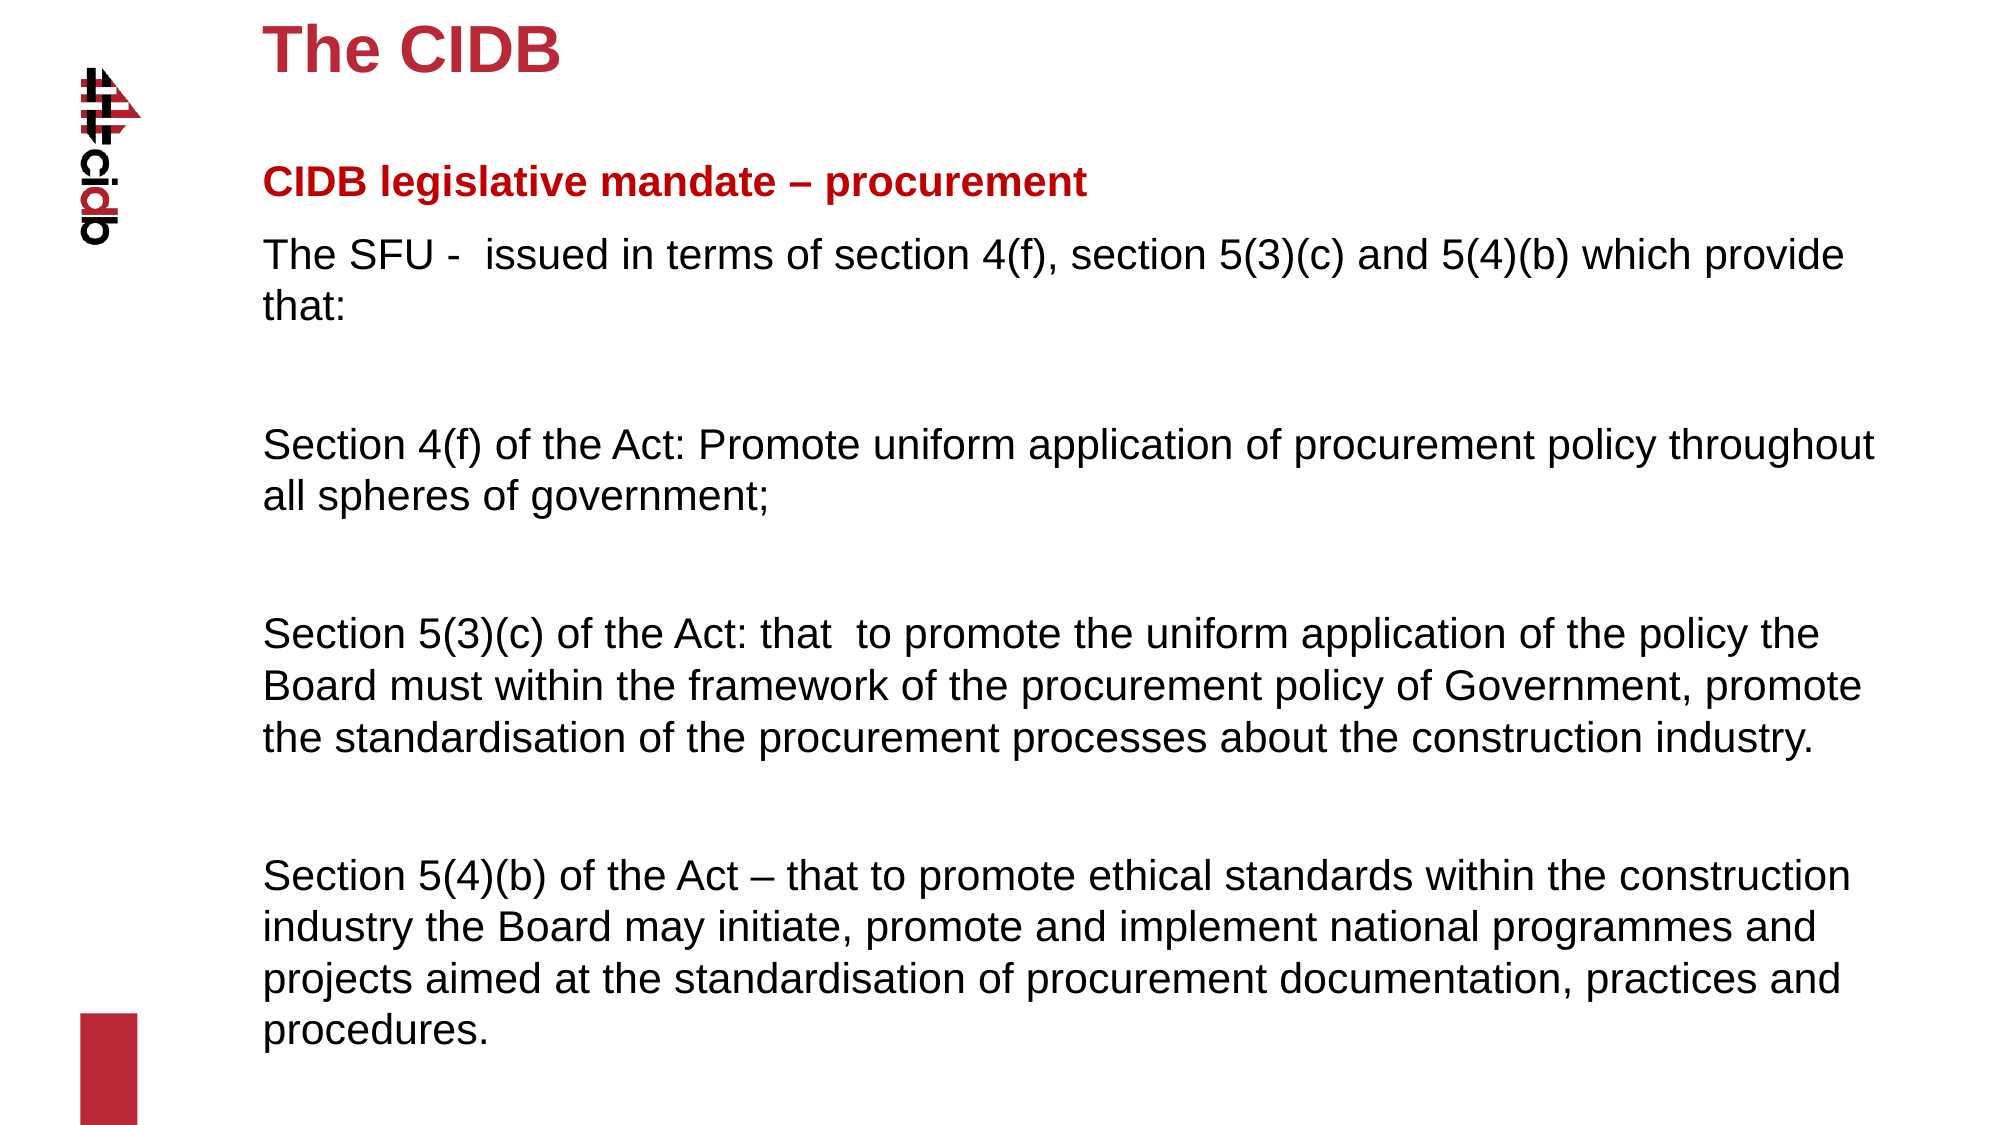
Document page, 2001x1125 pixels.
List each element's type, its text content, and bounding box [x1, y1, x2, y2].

list CIDB legislative mandate – procurement The SFU - issued in terms of section 4(f), section 5(3)(c) and 5(4)(b) which provide that: Section 4(f) of the Act: Promote uniform application of procurement policy throughout all spheres of government; Section 5(3)(c) of the Act: that to promote the uniform application of the policy the Board must within the framework of the procurement policy of Government, promote the standardisation of the procurement processes about the construction industry. Section 5(4)(b) of the Act – that to promote ethical standards within the construction industry the Board may initiate, promote and implement national programmes and projects aimed at the standardisation of procurement documentation, practices and procedures. [262, 82, 1888, 1063]
picture [70, 60, 148, 253]
title The CIDB [262, 6, 1649, 82]
